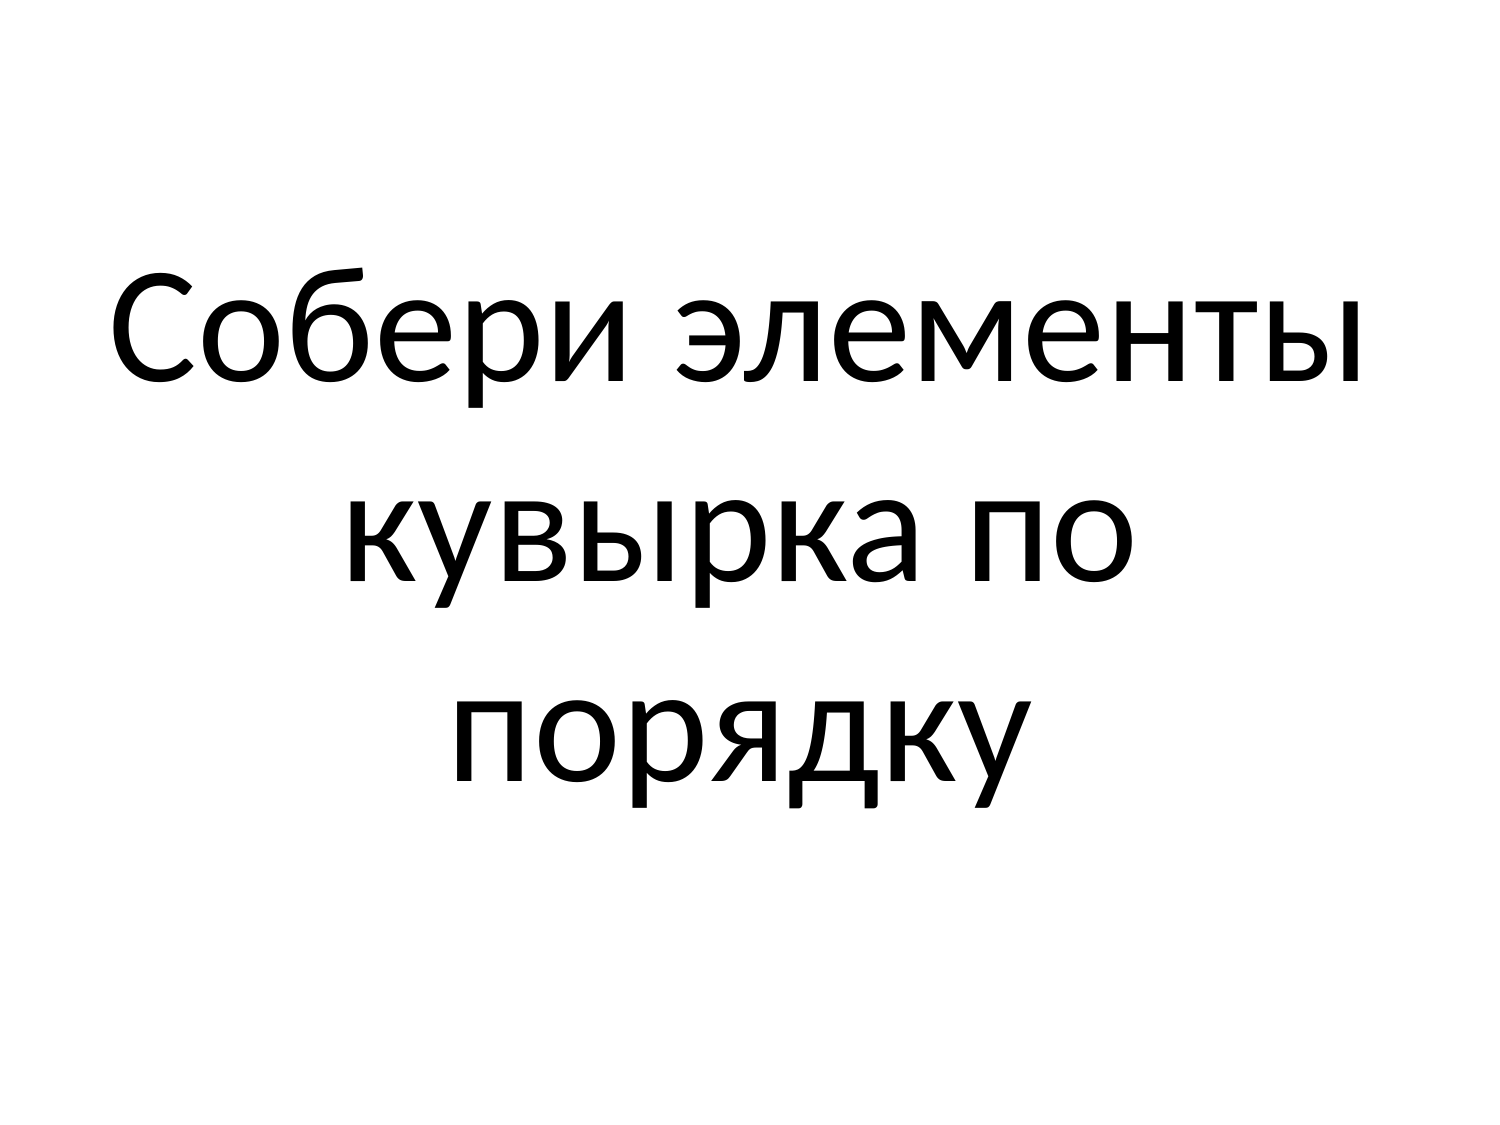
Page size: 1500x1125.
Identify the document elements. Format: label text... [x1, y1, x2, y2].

title Собери элементы кувырка по порядку [64, 208, 1415, 821]
